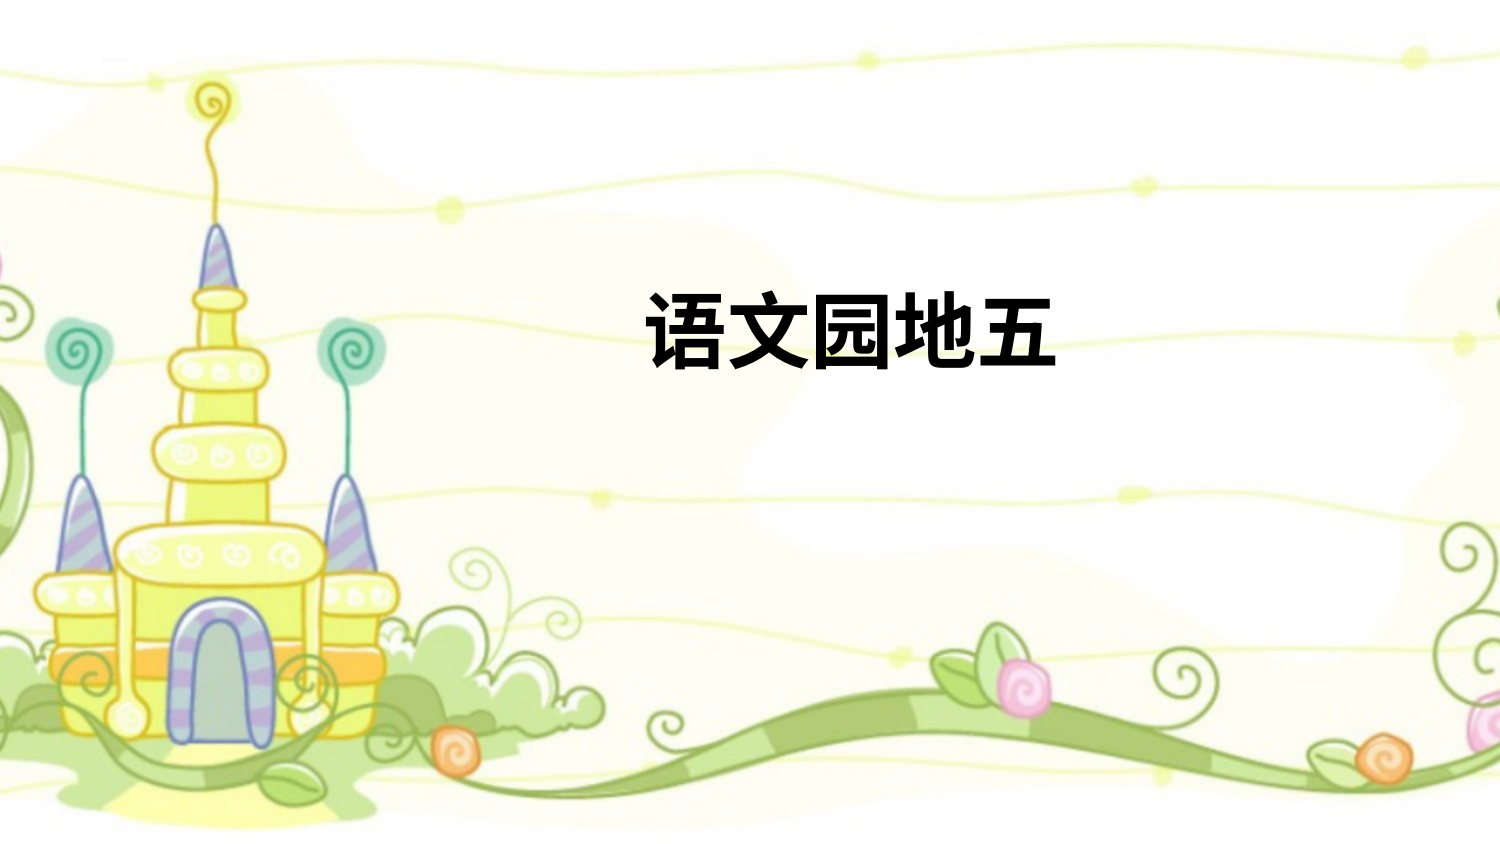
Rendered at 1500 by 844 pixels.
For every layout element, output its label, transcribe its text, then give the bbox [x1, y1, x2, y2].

text_box 语文园地五 [410, 271, 1294, 399]
picture [0, 0, 1500, 844]
